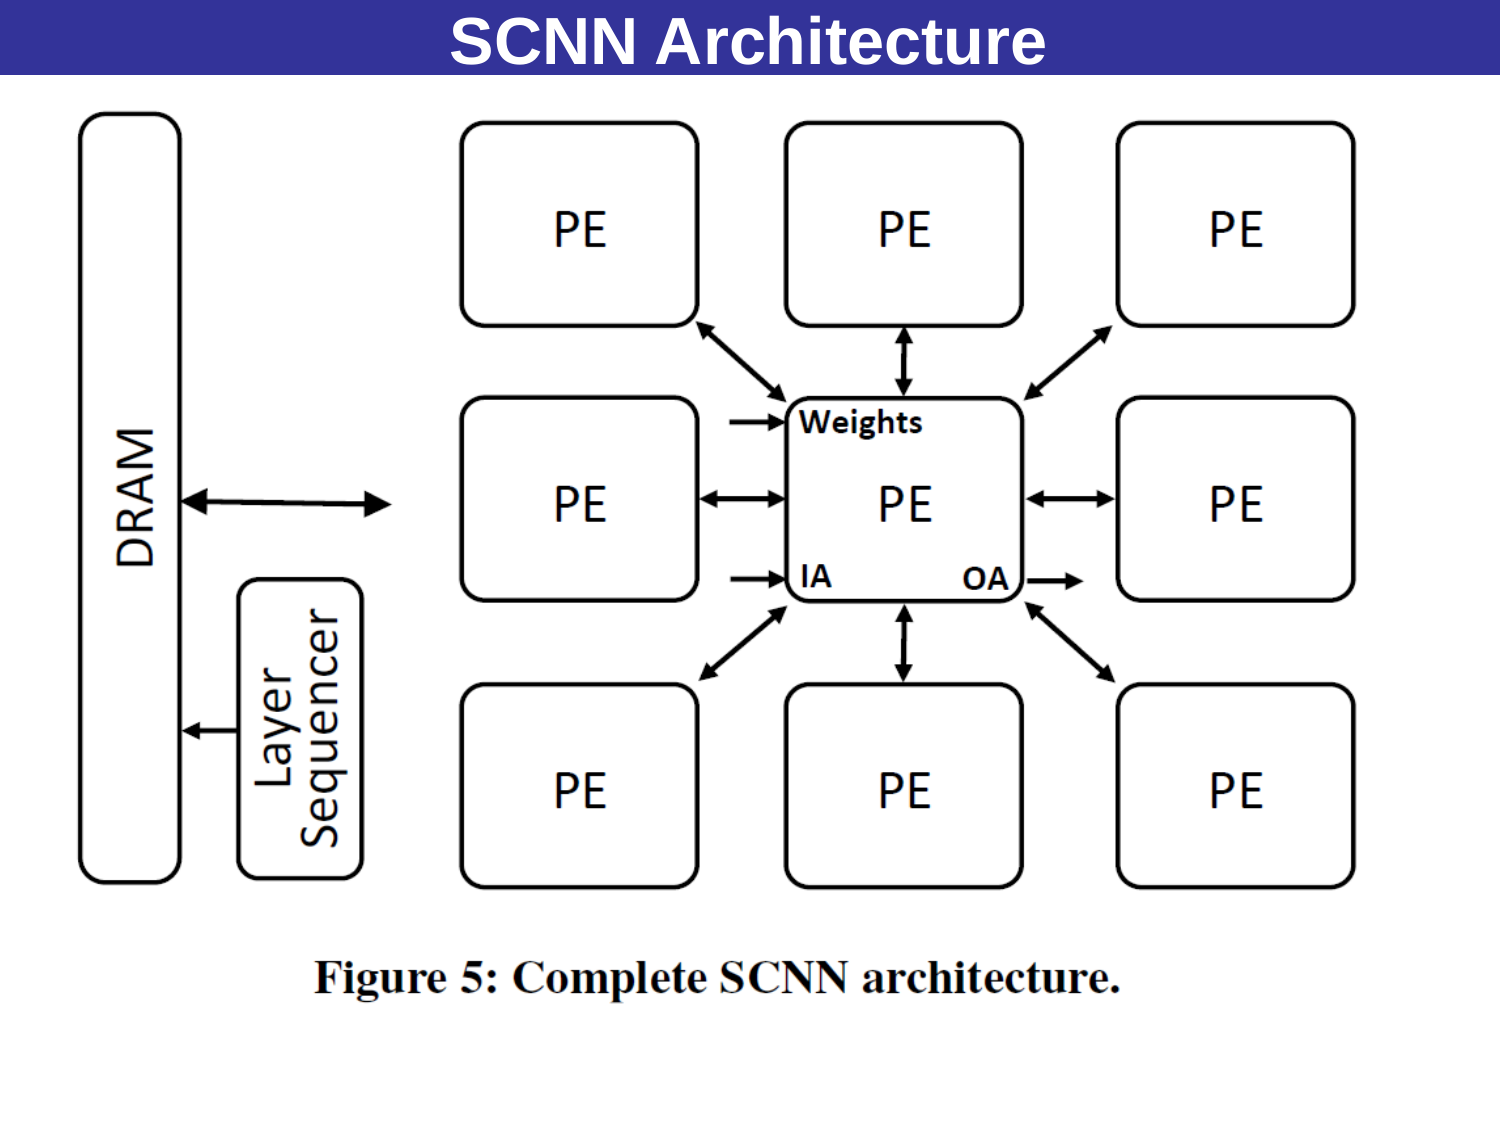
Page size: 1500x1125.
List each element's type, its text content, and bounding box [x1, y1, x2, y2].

title SCNN Architecture [0, 0, 1500, 75]
picture [39, 74, 1413, 1086]
